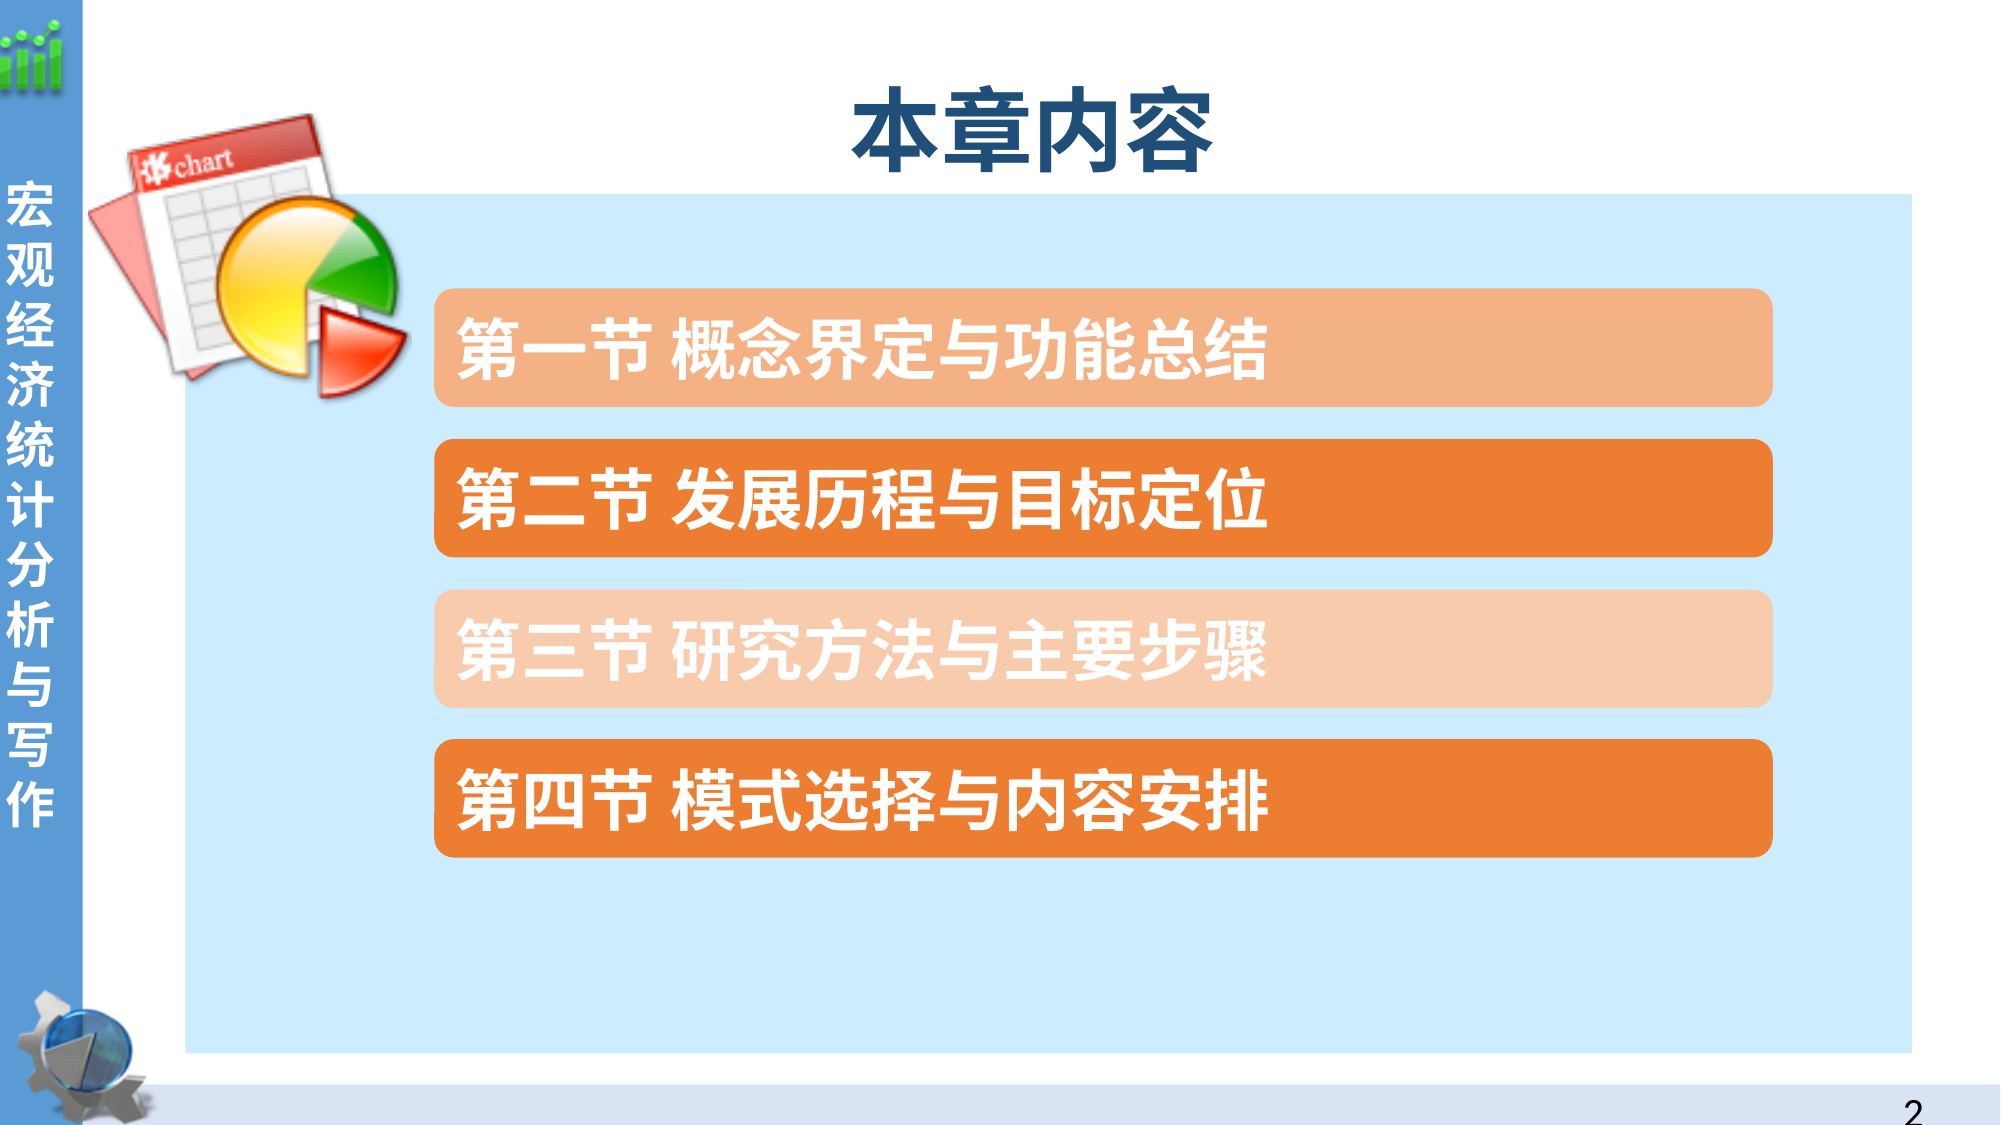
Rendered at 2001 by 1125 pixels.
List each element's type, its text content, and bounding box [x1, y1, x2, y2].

text_box 第三节 研究方法与主要步骤 [433, 588, 1774, 710]
text_box 本章内容 [226, 25, 1840, 244]
text_box 第一节 概念界定与功能总结 [433, 287, 1774, 409]
slide_number 1 [1786, 1085, 1940, 1125]
text_box 第四节 模式选择与内容安排 [433, 737, 1774, 859]
text_box [184, 193, 1913, 1055]
picture [0, 0, 2001, 1125]
text_box 第二节 发展历程与目标定位 [433, 437, 1774, 559]
